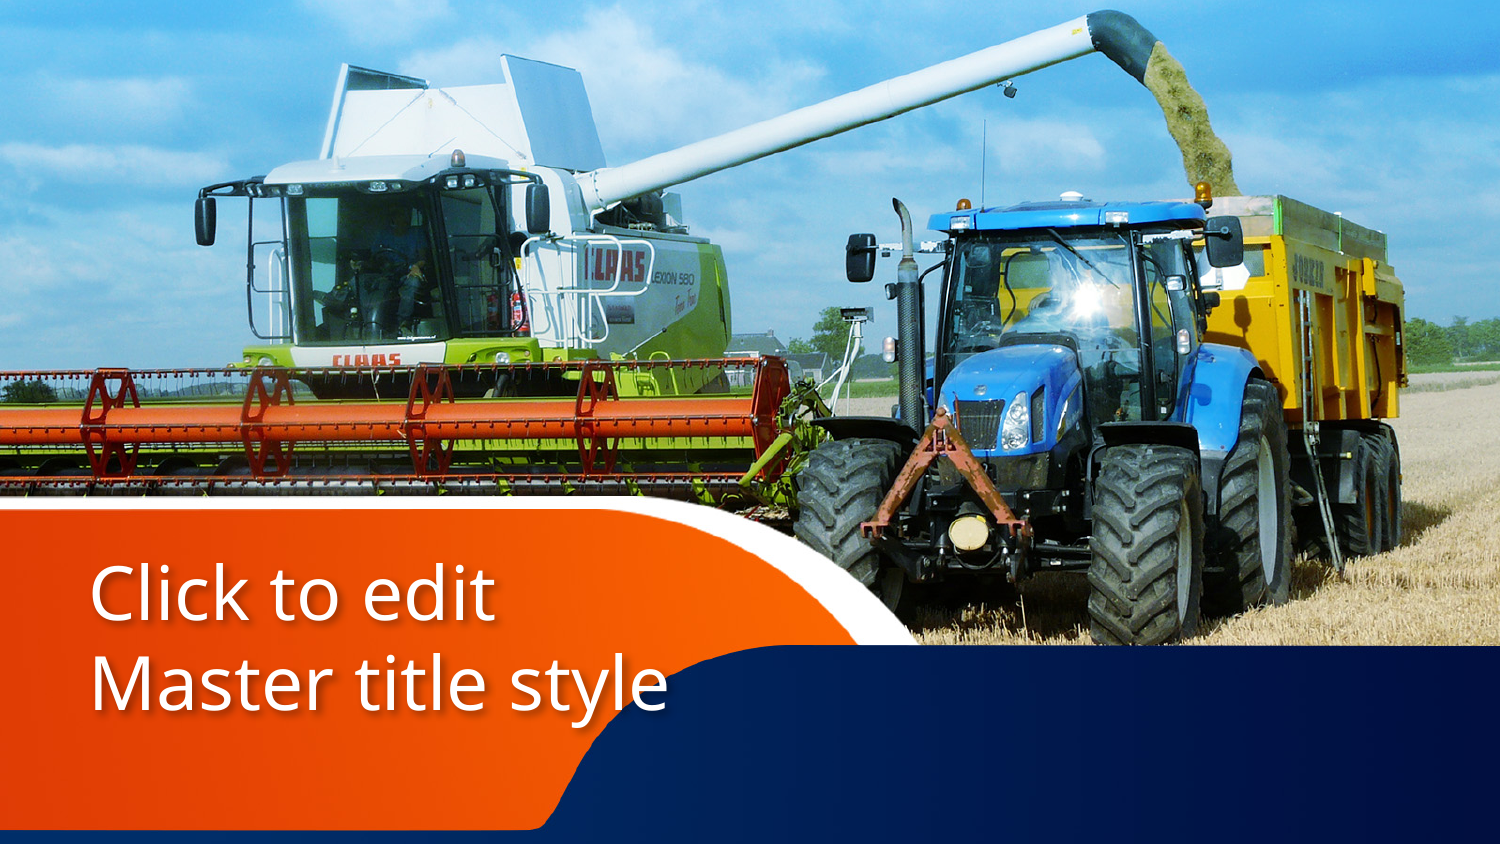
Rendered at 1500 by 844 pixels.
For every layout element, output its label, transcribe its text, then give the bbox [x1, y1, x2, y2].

picture [0, 0, 1500, 844]
title Click to edit Master title style [73, 522, 1402, 749]
